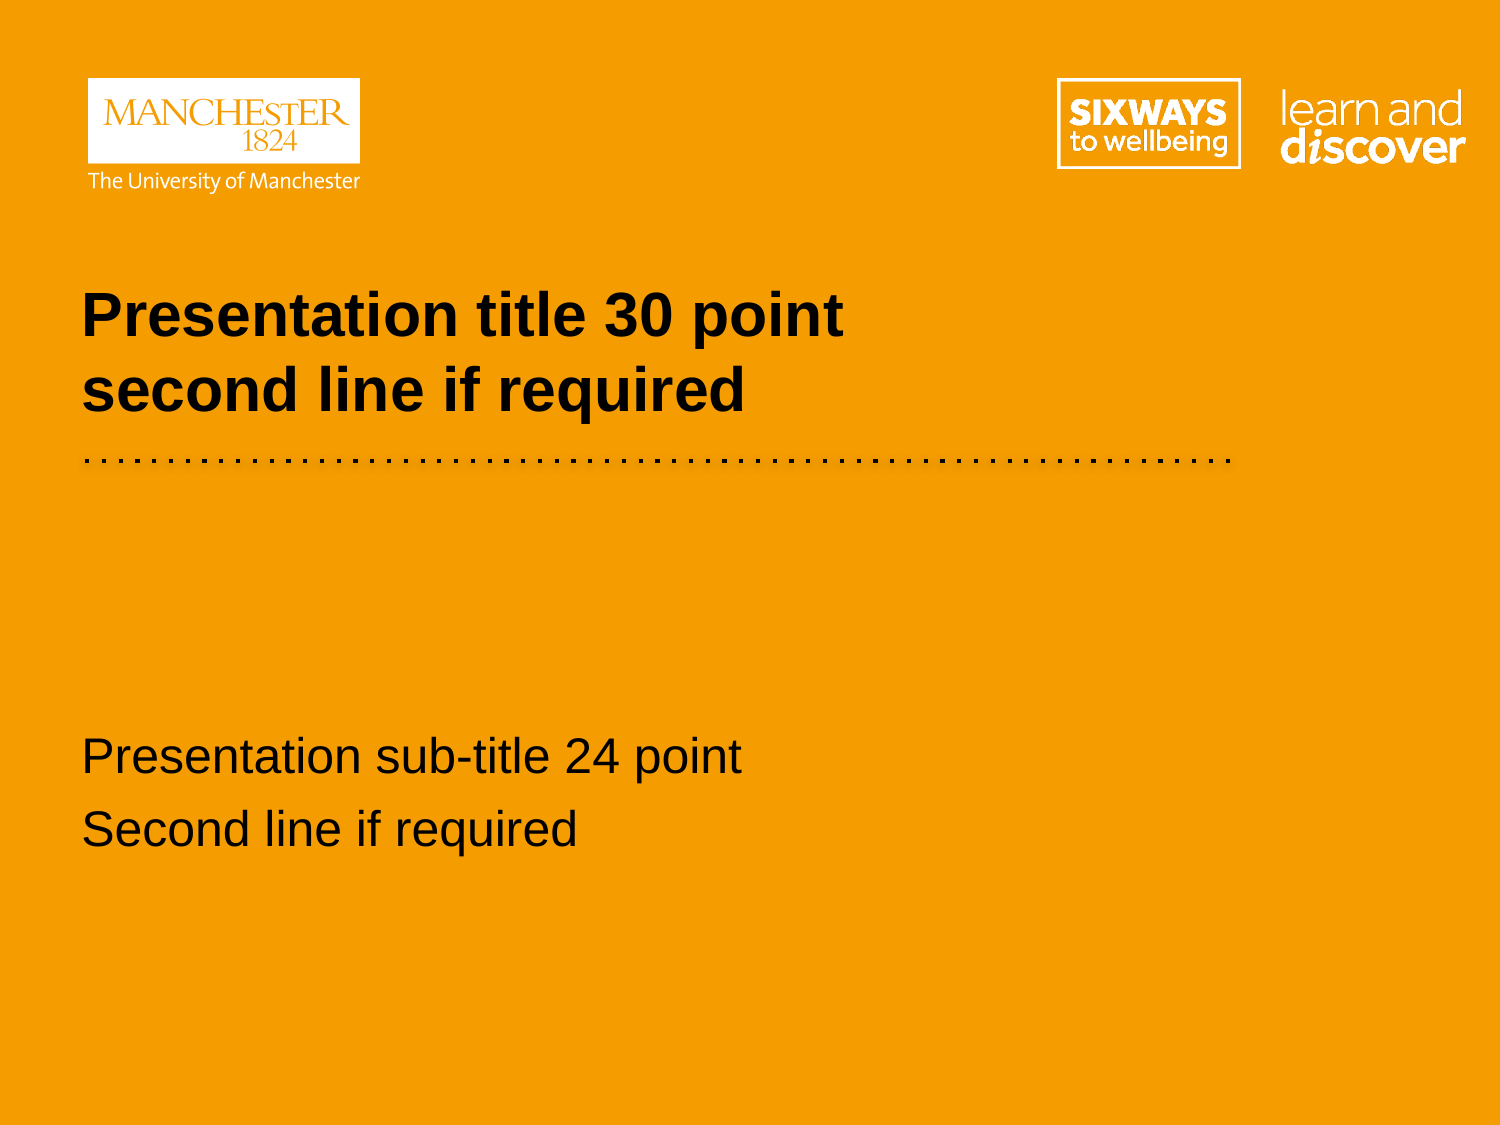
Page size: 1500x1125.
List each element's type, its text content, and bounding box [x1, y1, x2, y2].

text_box Presentation title 30 point second line if required [66, 266, 1257, 432]
picture [88, 78, 360, 194]
text_box Presentation sub-title 24 point Second line if required [66, 704, 1186, 864]
picture [1057, 78, 1466, 169]
